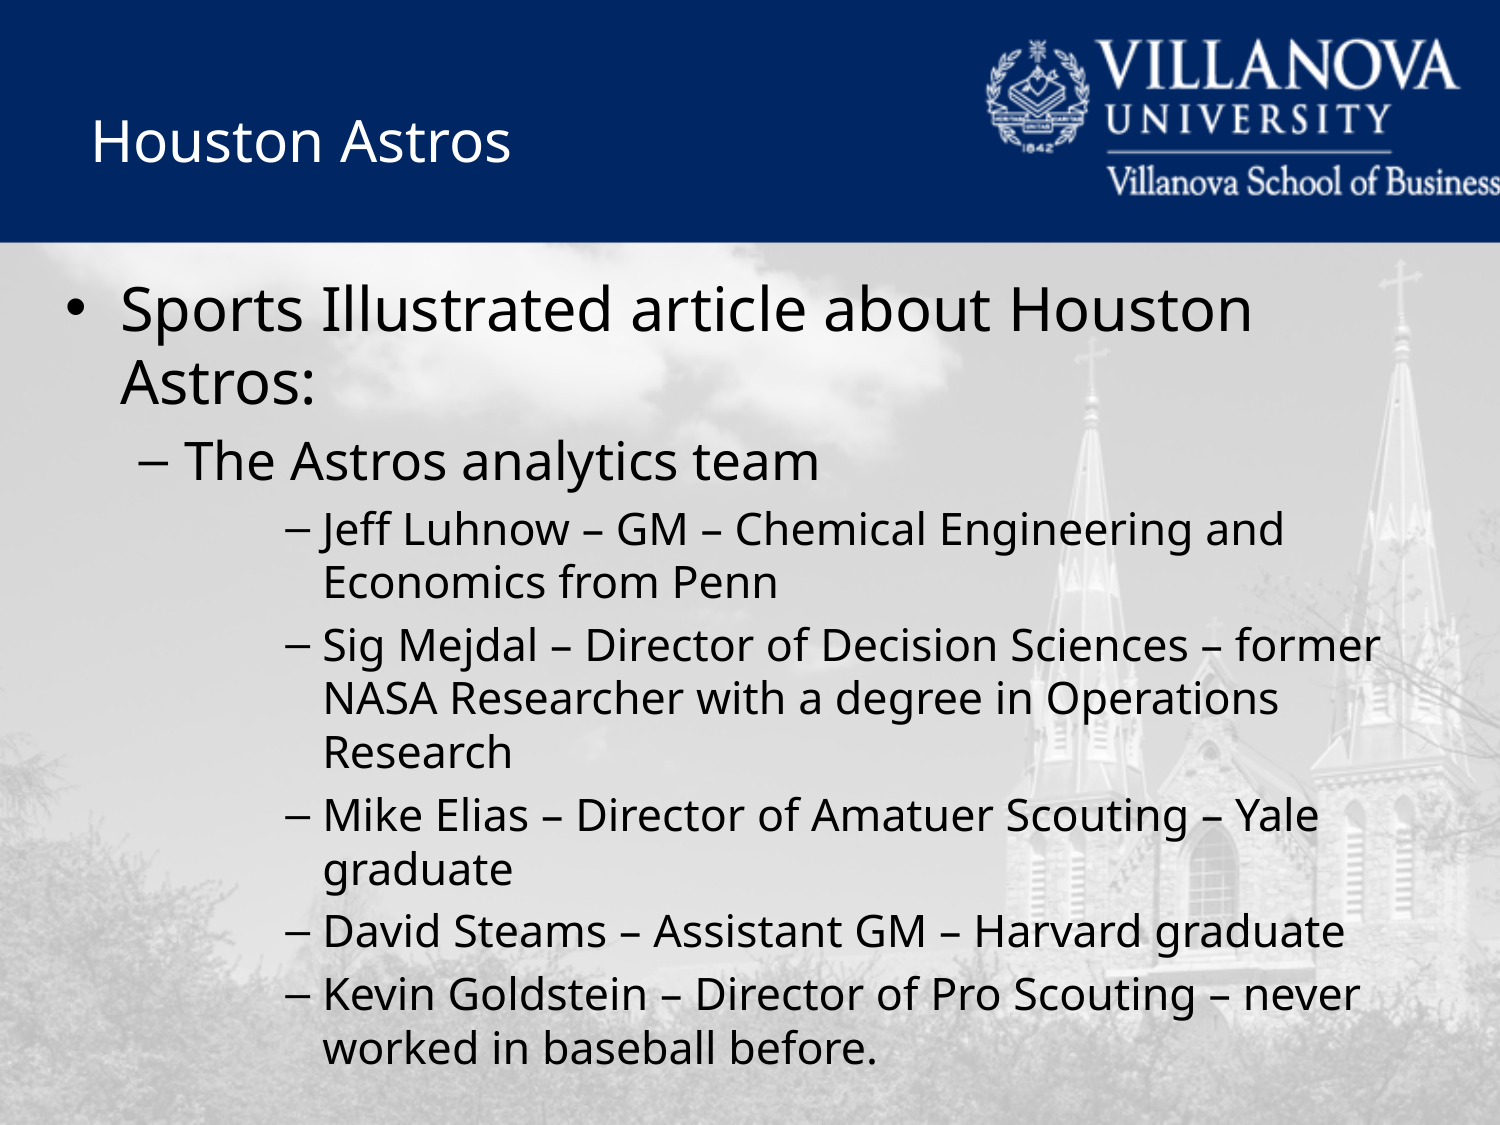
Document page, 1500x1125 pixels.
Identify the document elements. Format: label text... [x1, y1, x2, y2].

title Houston Astros [75, 45, 1425, 233]
picture [0, 0, 1500, 1125]
list Sports Illustrated article about Houston Astros: The Astros analytics team Jeff Luhnow – GM – Chemical Engineering and Economics from Penn Sig Mejdal – Director of Decision Sciences – former NASA Researcher with a degree in Operations Research Mike Elias – Director of Amatuer Scouting – Yale graduate David Steams – Assistant GM – Harvard graduate Kevin Goldstein – Director of Pro Scouting – never worked in baseball before. [50, 262, 1425, 1088]
